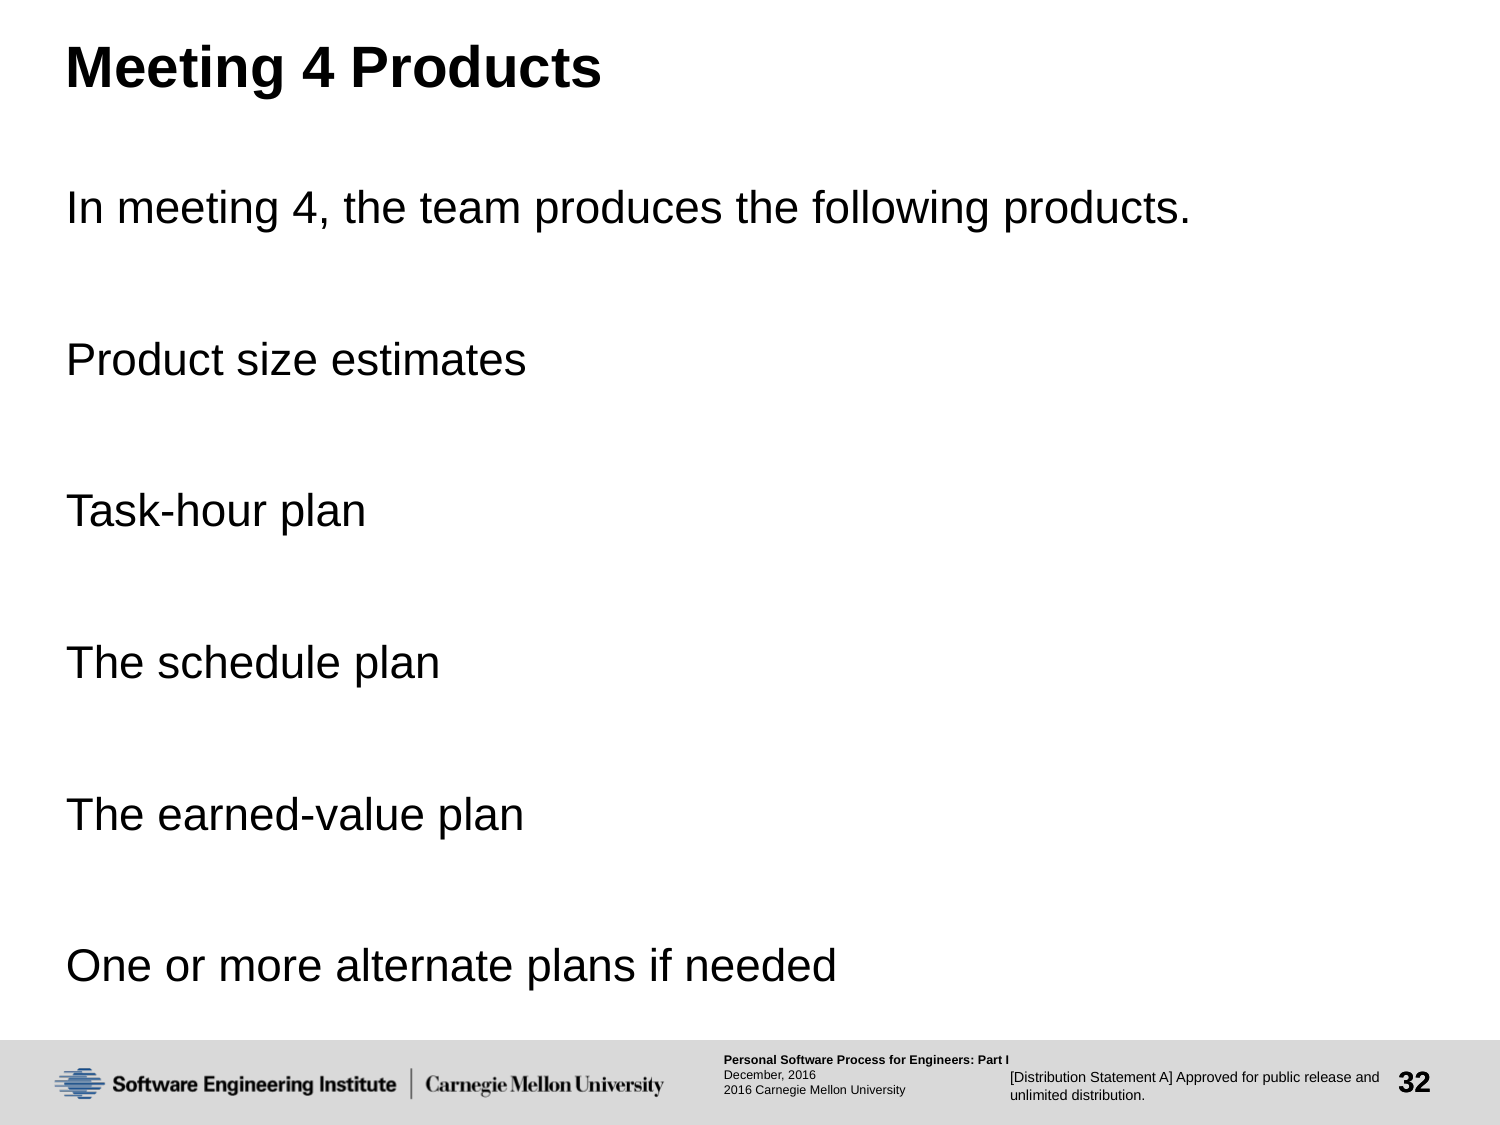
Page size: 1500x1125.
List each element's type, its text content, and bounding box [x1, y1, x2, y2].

picture [46, 1061, 673, 1104]
list In meeting 4, the team produces the following products. Product size estimates Task-hour plan The schedule plan The earned-value plan One or more alternate plans if needed [65, 177, 1431, 1000]
title Meeting 4 Products [65, 37, 1313, 148]
